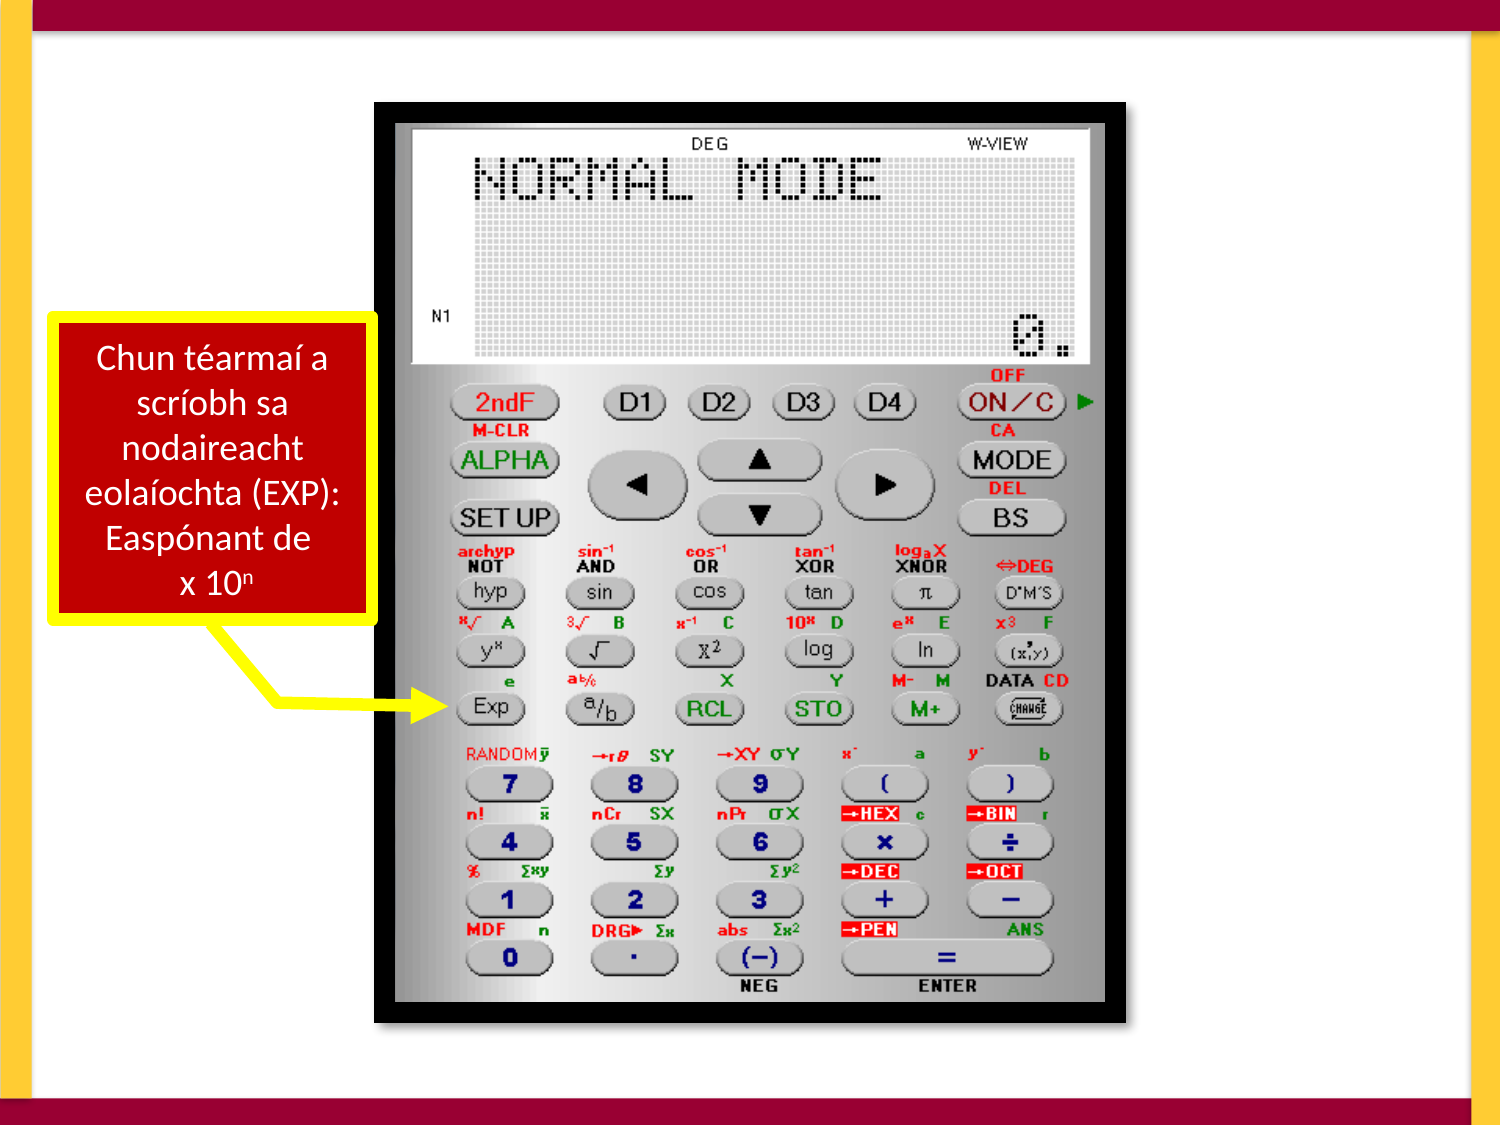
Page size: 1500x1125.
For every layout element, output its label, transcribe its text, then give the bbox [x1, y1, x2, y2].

text_box Chun téarmaí a scríobh sa nodaireacht eolaíochta (EXP): Easpónant de x 10n [51, 315, 449, 713]
picture [395, 123, 1105, 1002]
